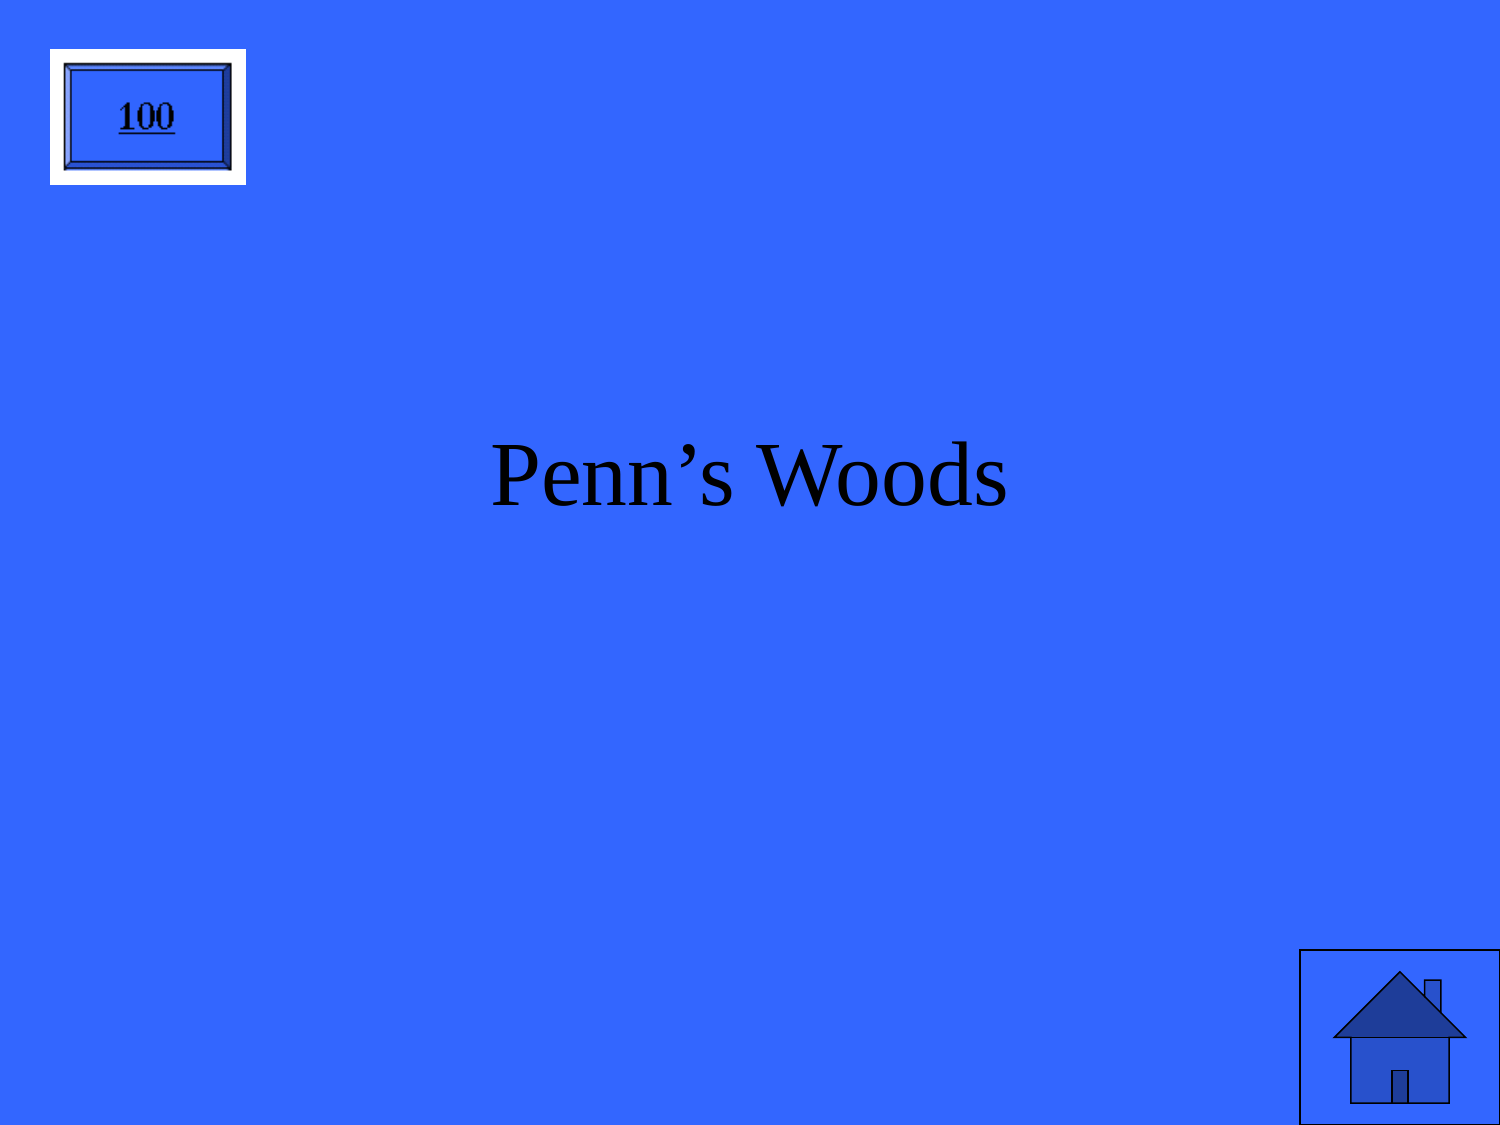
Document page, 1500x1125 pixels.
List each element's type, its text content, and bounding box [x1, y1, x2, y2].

text_box [1299, 950, 1500, 1125]
title Penn’s Woods [112, 375, 1388, 563]
picture [49, 49, 246, 185]
